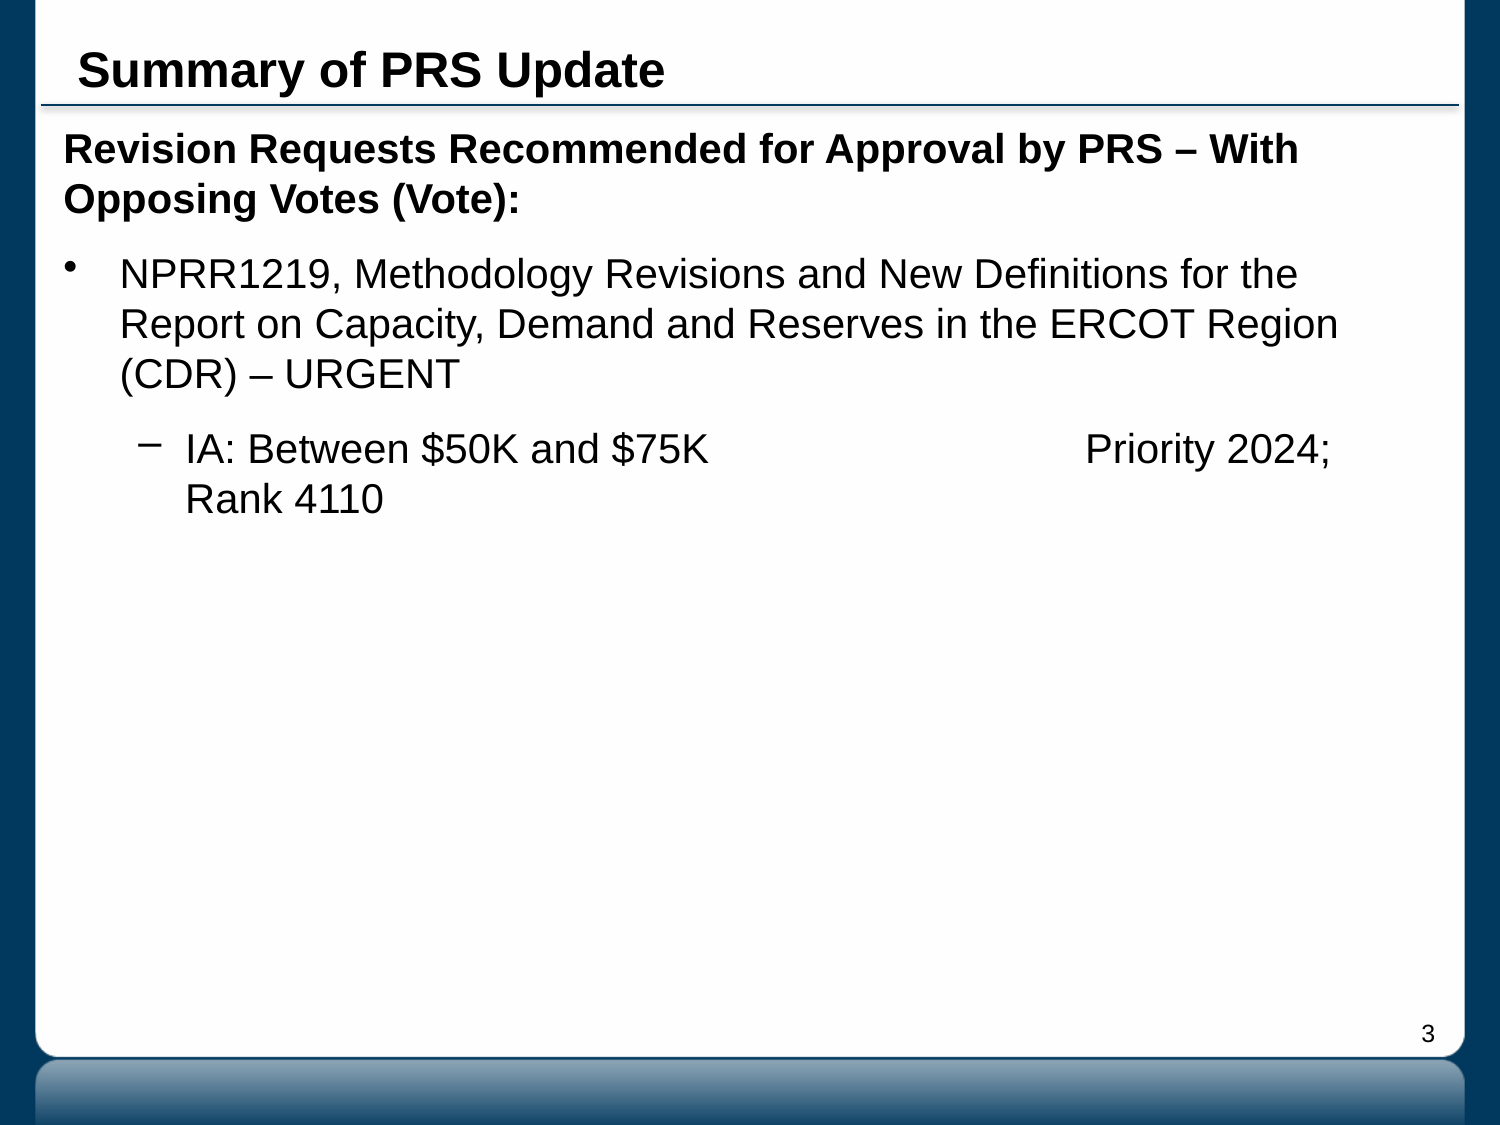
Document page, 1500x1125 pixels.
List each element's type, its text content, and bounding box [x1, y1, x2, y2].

picture [35, 0, 1465, 1125]
title Summary of PRS Update [62, 29, 1450, 106]
text_box Revision Requests Recommended for Approval by PRS – With Opposing Votes (Vote): NPRR1219, Methodology Revisions and New Definitions for the Report on Capacity, Demand and Reserves in the ERCOT Region (CDR) – URGENT IA: Between $50K and $75K Priority 2024; Rank 4110 [48, 114, 1449, 1032]
